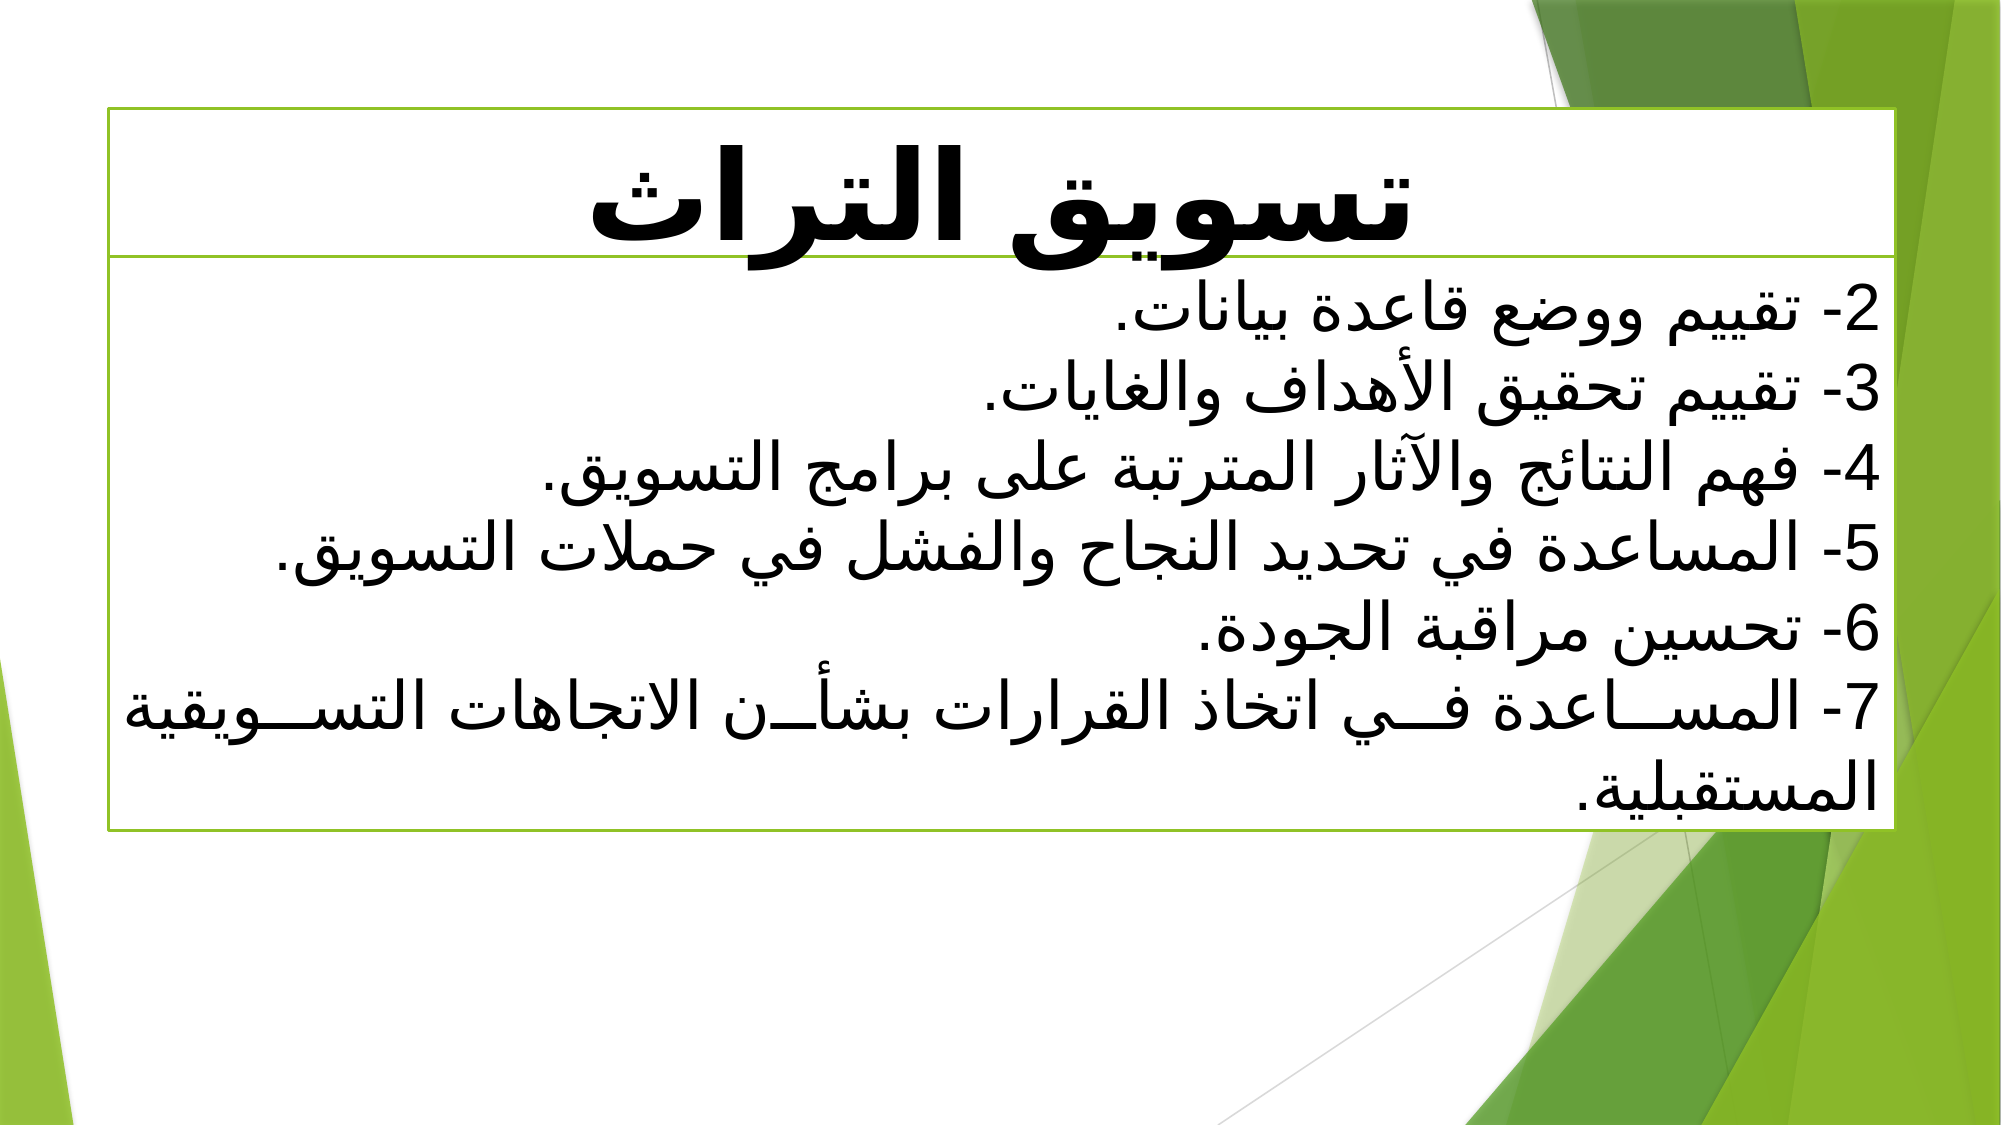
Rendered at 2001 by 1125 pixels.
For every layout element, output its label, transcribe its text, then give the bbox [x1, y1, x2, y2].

text_box 2- تقييم ووضع قاعدة بيانات. 3- تقييم تحقيق الأهداف والغايات. 4- فهم النتائج والآثار المترتبة على برامج التسويق. 5- المساعدة في تحديد النجاح والفشل في حملات التسويق. 6- تحسين مراقبة الجودة. 7- المساعدة في اتخاذ القرارات بشأن الاتجاهات التسويقية المستقبلية. [107, 258, 1897, 832]
title تسويق التراث [107, 107, 1897, 258]
